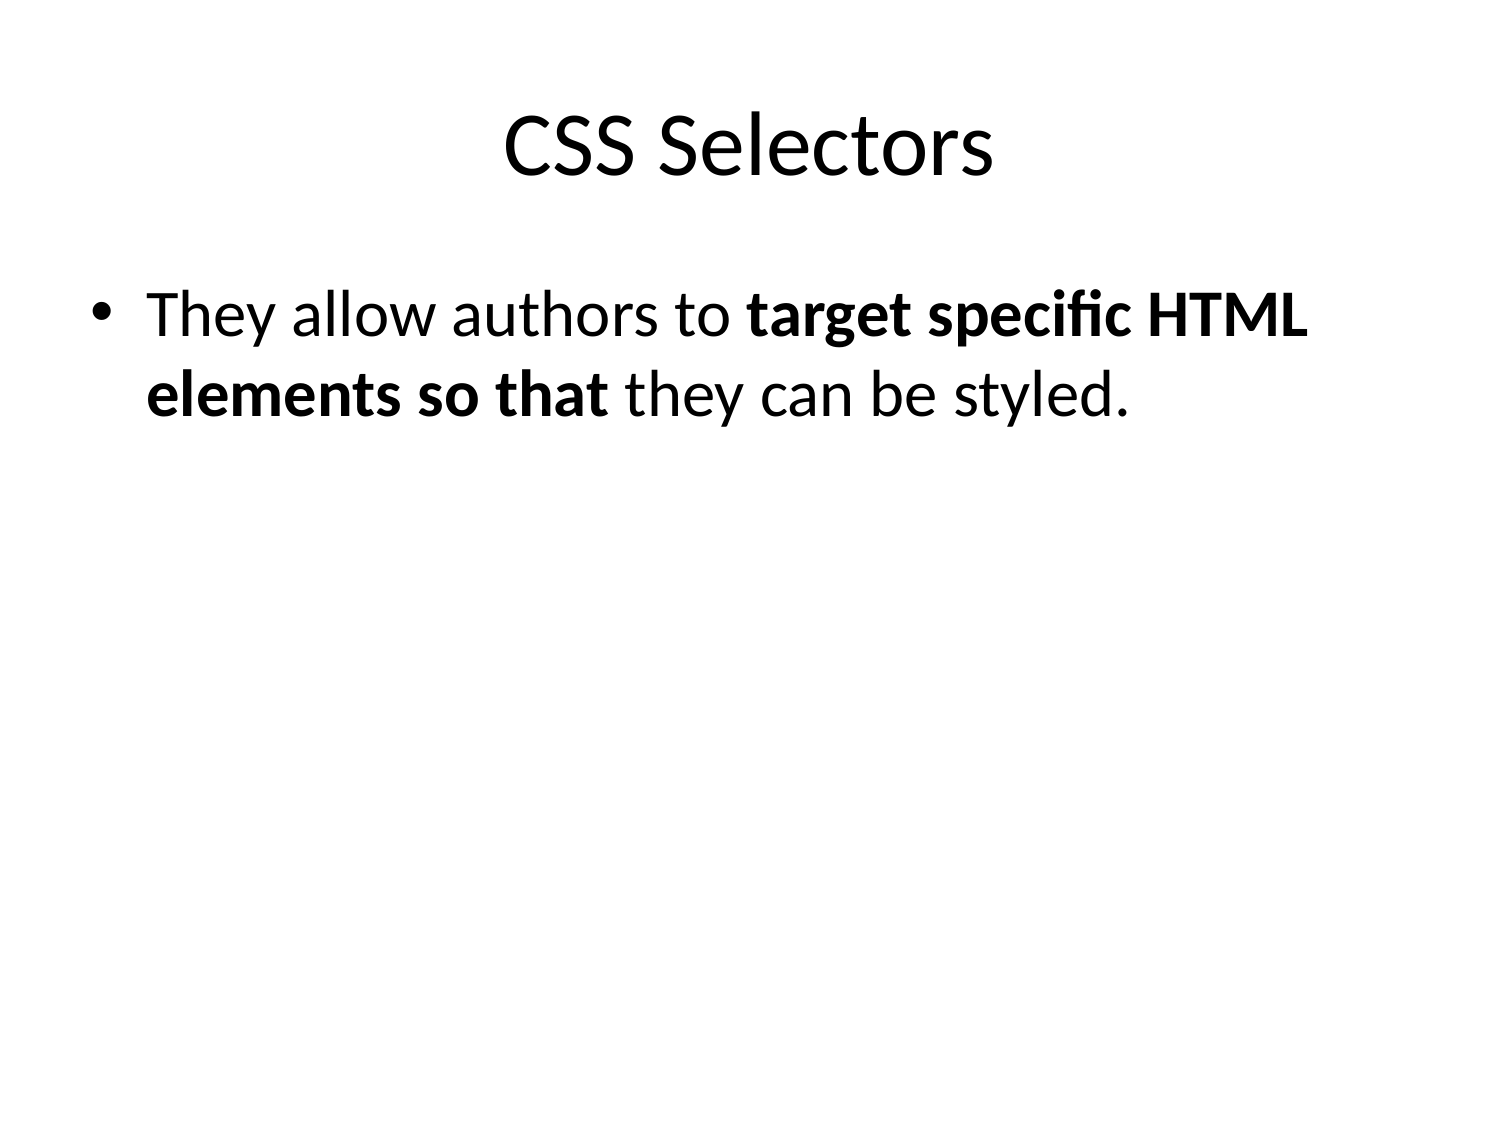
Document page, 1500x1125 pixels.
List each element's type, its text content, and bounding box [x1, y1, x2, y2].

title CSS Selectors [75, 45, 1425, 233]
list They allow authors to target specific HTML elements so that they can be styled. [75, 262, 1425, 1005]
